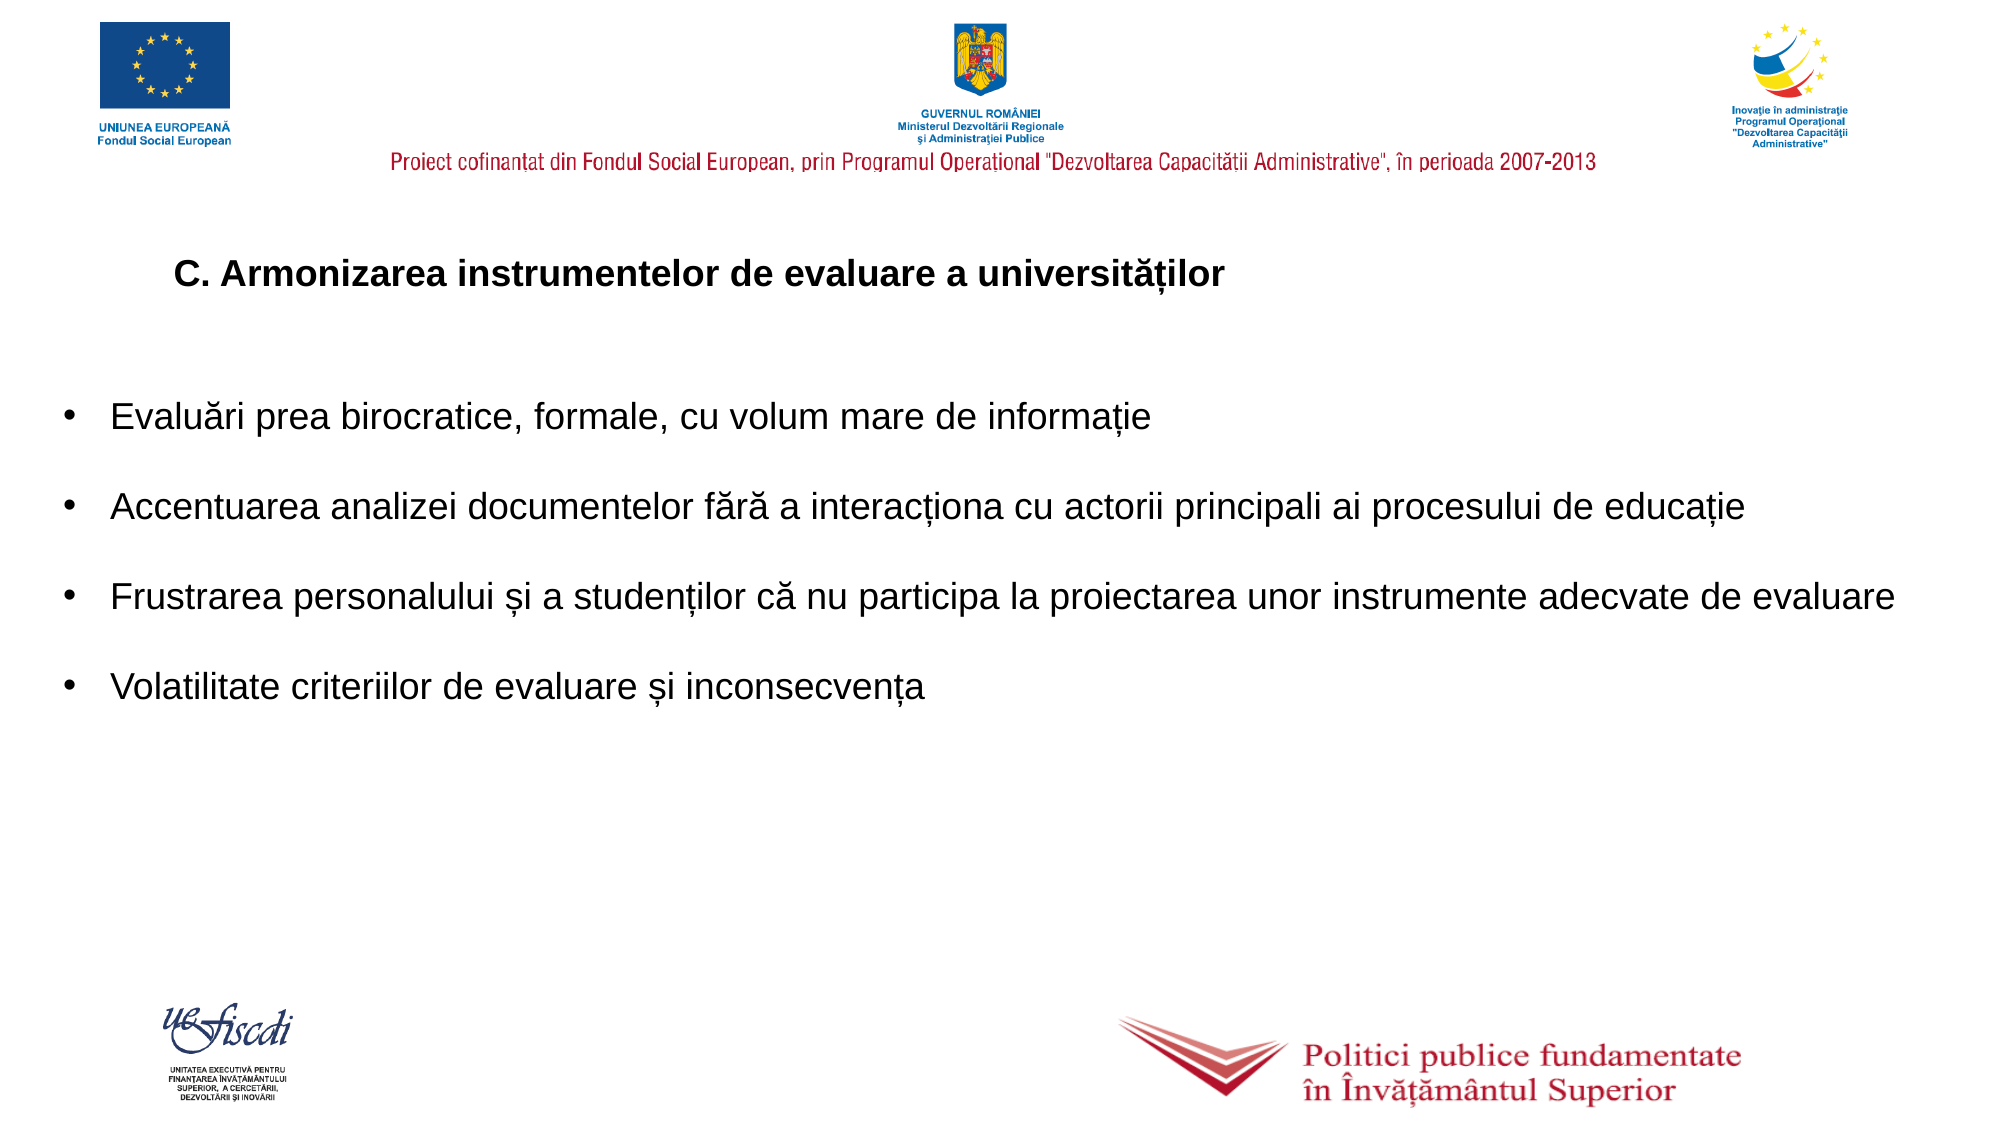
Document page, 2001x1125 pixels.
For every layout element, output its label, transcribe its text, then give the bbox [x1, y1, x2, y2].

picture [1103, 1001, 1750, 1109]
picture [1726, 18, 1852, 149]
picture [91, 18, 234, 149]
text_box Evaluări prea birocratice, formale, cu volum mare de informație Accentuarea analizei documentelor fără a interacționa cu actorii principali ai procesului de educație Frustrarea personalului și a studenților că nu participa la proiectarea unor instrumente adecvate de evaluare Volatilitate criteriilor de evaluare și inconsecvența [48, 339, 1912, 715]
picture [158, 1001, 303, 1109]
picture [390, 18, 1597, 173]
text_box C. Armonizarea instrumentelor de evaluare a universităților [158, 241, 1652, 302]
